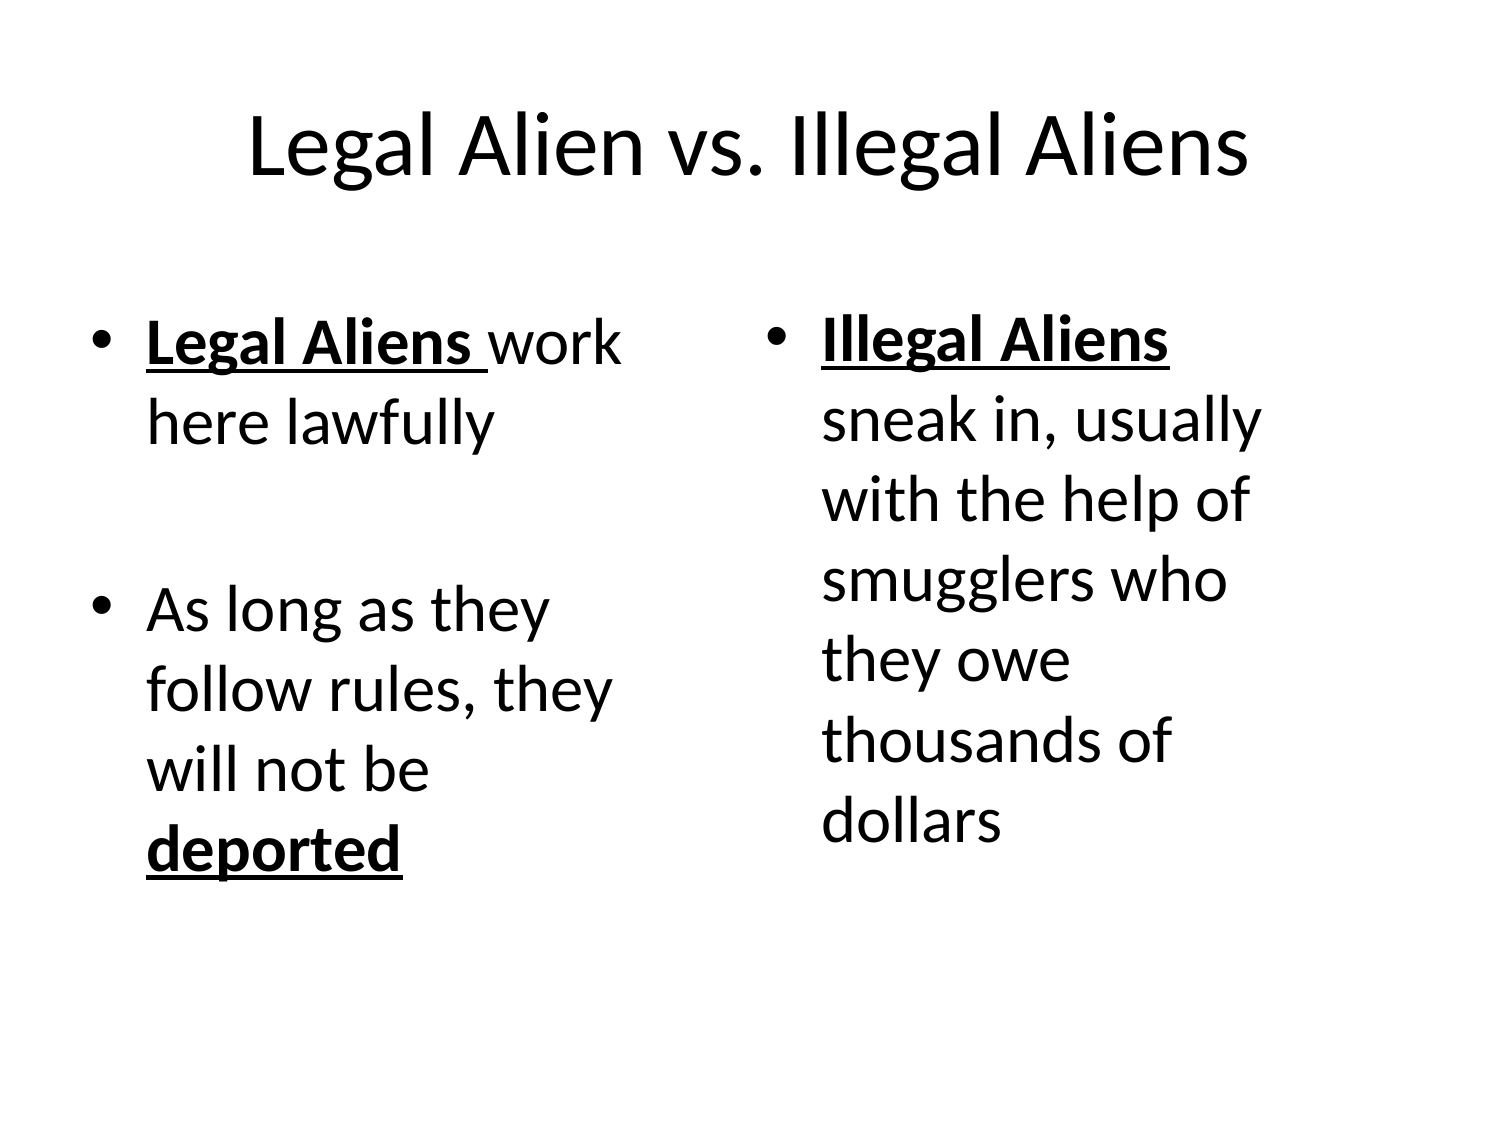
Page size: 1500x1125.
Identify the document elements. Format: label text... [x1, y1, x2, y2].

list Legal Aliens work here lawfully As long as they follow rules, they will not be deported [75, 290, 675, 1033]
text_box Illegal Aliens sneak in, usually with the help of smugglers who they owe thousands of dollars [749, 287, 1350, 1030]
title Legal Alien vs. Illegal Aliens [75, 45, 1425, 233]
